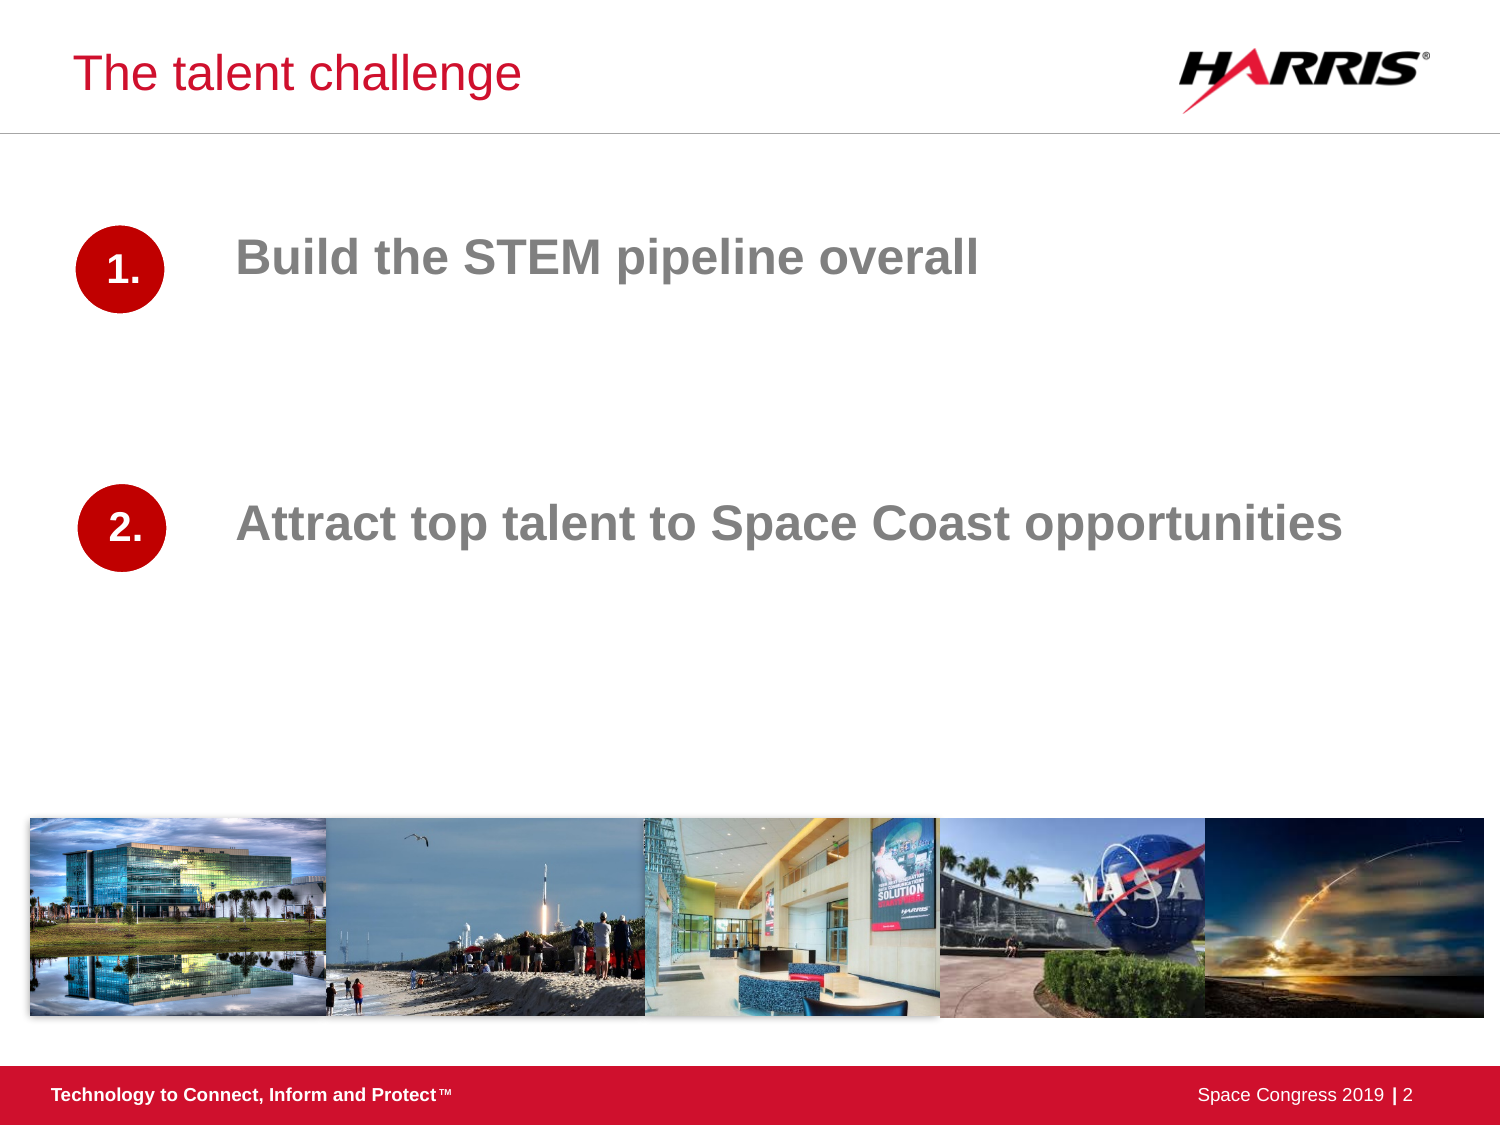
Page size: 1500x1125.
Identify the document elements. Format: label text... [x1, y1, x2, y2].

text_box Attract top talent to Space Coast opportunities [220, 482, 1464, 558]
text_box Build the STEM pipeline overall [220, 217, 1045, 293]
picture [1179, 48, 1430, 114]
picture [30, 818, 1485, 1018]
text_box 1. [91, 233, 162, 299]
text_box [65, 216, 175, 324]
title The talent challenge [57, 14, 1153, 134]
text_box [67, 475, 176, 583]
text_box [162, 249, 167, 290]
text_box [164, 508, 169, 548]
text_box 2. [93, 492, 164, 558]
text_box [73, 223, 156, 316]
text_box [75, 482, 158, 575]
